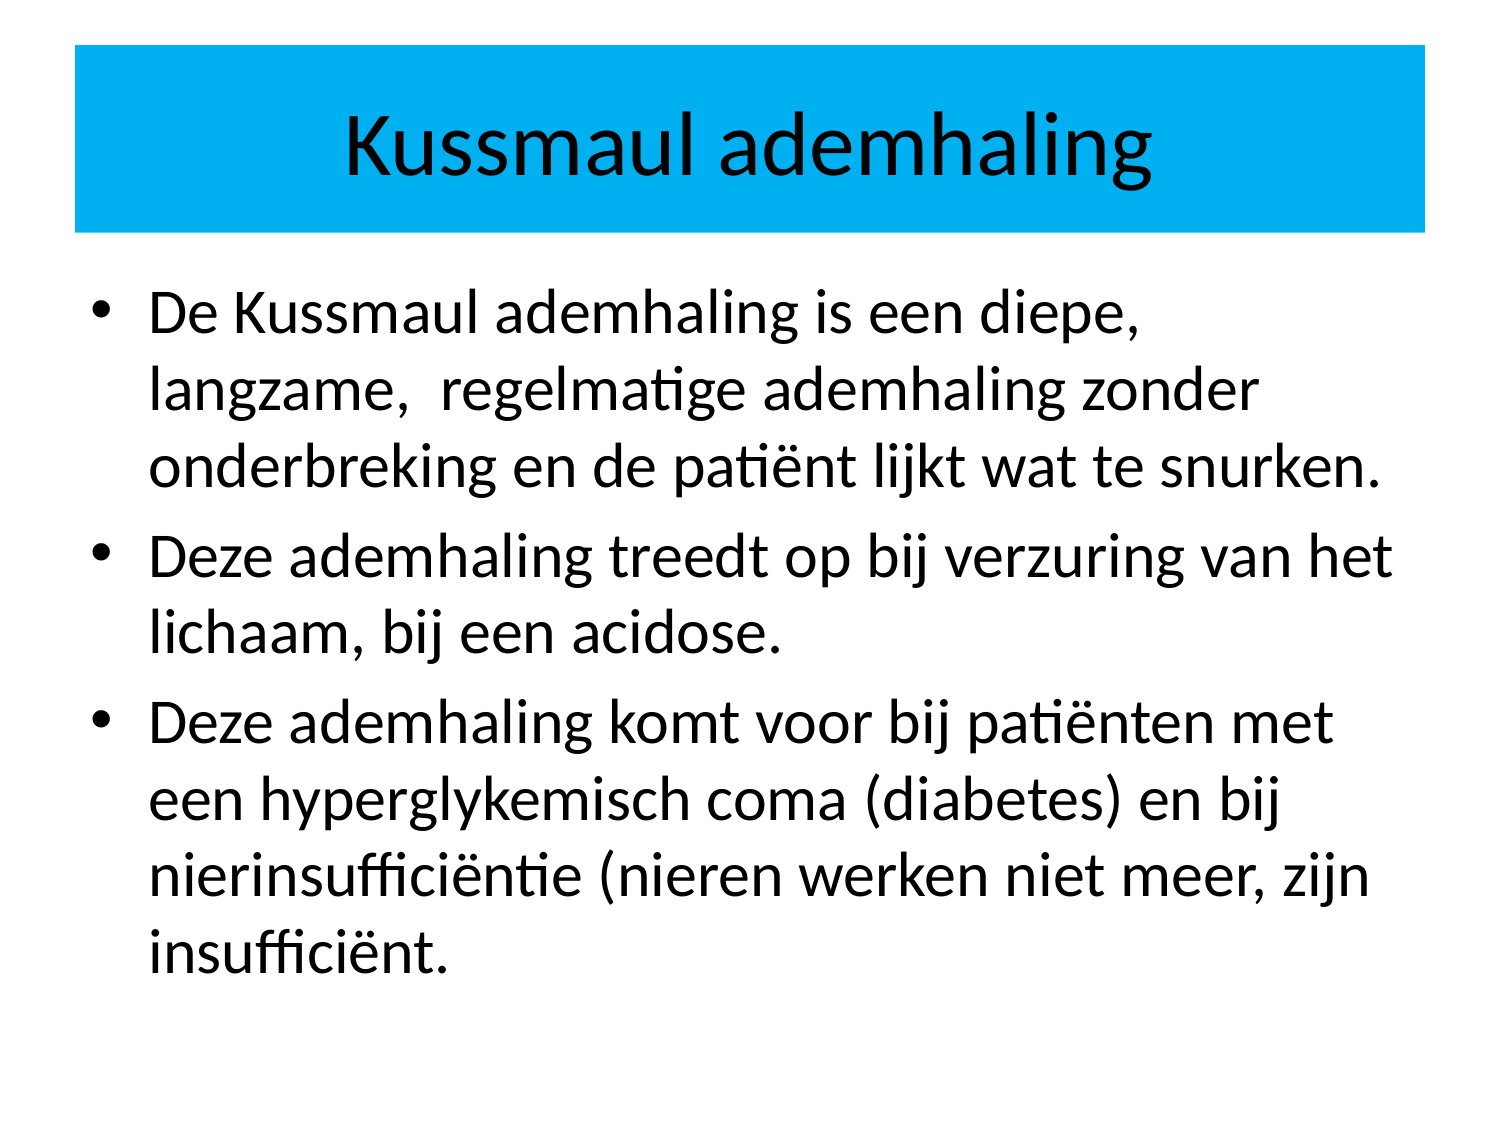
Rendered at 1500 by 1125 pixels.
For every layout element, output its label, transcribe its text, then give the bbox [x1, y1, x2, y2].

title Kussmaul ademhaling [75, 45, 1425, 233]
list De Kussmaul ademhaling is een diepe, langzame, regelmatige ademhaling zonder onderbreking en de patiënt lijkt wat te snurken. Deze ademhaling treedt op bij verzuring van het lichaam, bij een acidose. Deze ademhaling komt voor bij patiënten met een hyperglykemisch coma (diabetes) en bij nierinsufficiëntie (nieren werken niet meer, zijn insufficiënt. [75, 262, 1425, 1005]
